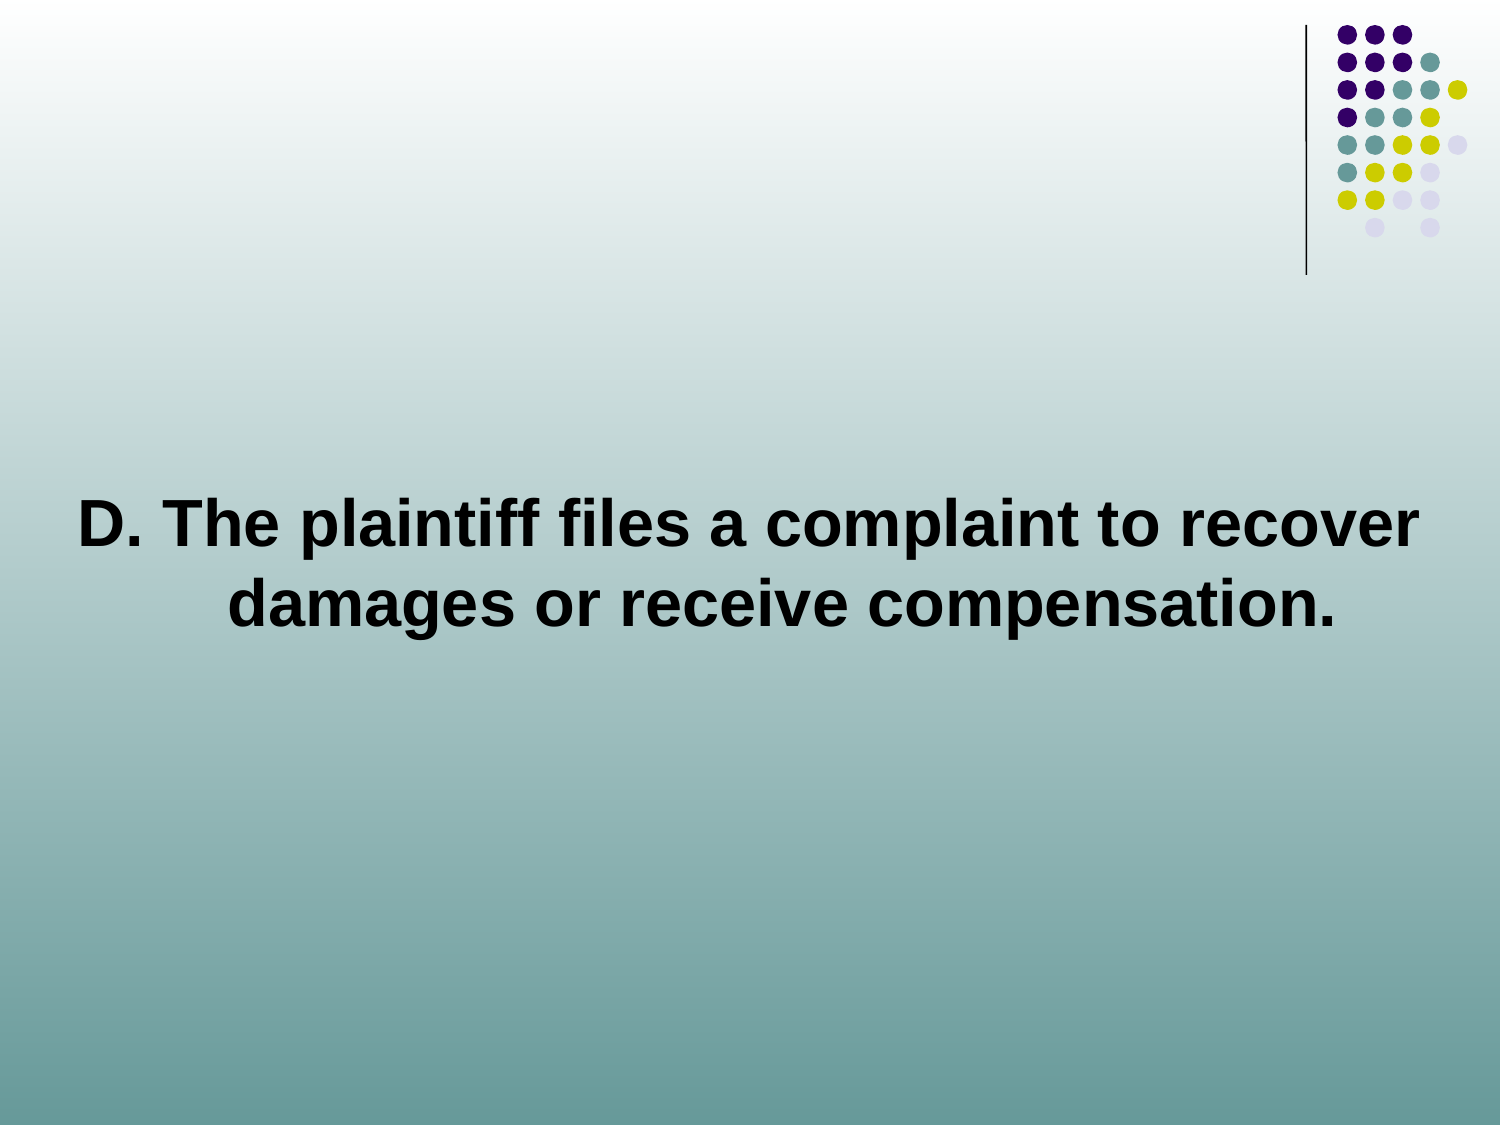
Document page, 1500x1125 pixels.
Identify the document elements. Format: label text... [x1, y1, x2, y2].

title D. The plaintiff files a complaint to recover damages or receive compensation. [62, 512, 1438, 725]
